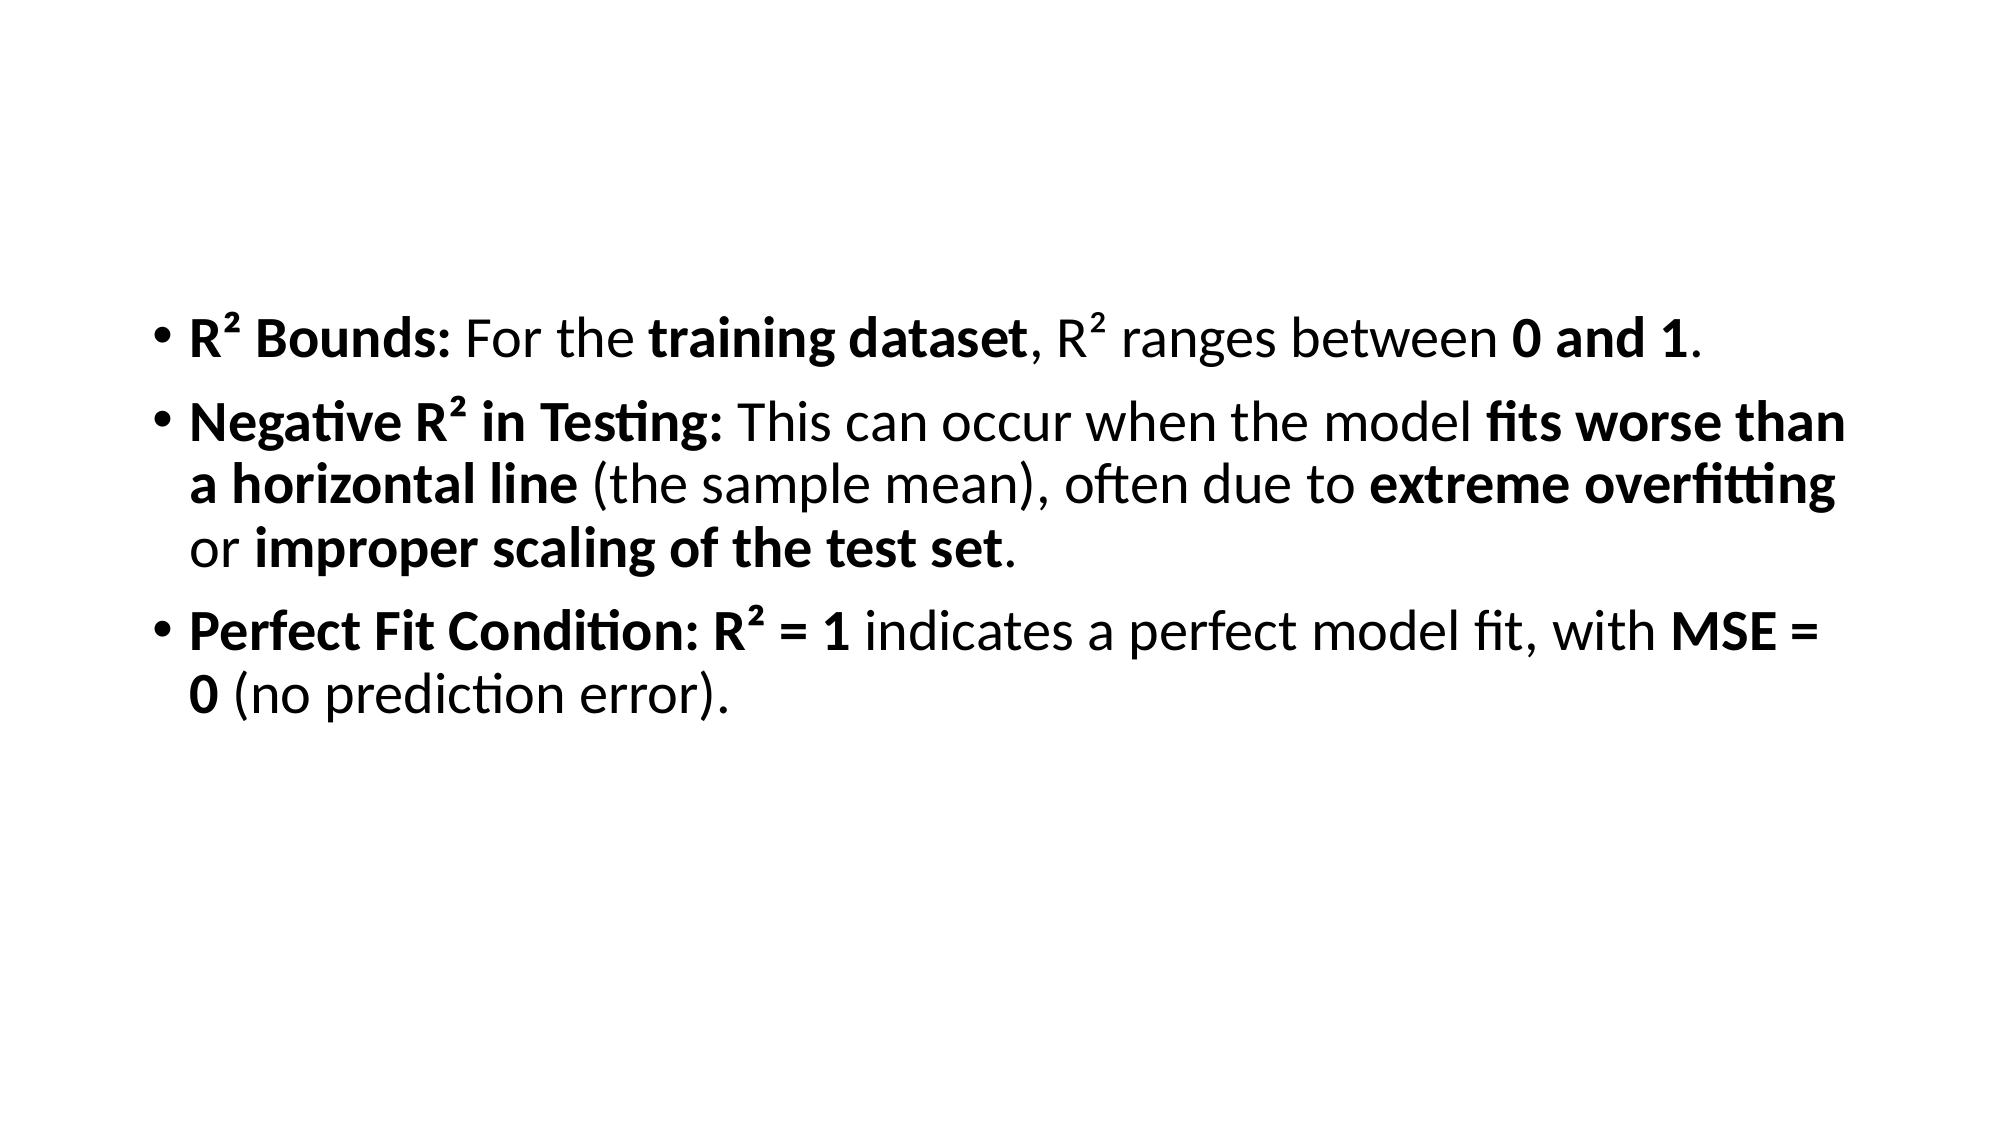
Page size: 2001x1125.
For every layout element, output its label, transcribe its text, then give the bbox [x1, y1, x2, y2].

list R² Bounds: For the training dataset, R² ranges between 0 and 1. Negative R² in Testing: This can occur when the model fits worse than a horizontal line (the sample mean), often due to extreme overfitting or improper scaling of the test set. Perfect Fit Condition: R² = 1 indicates a perfect model fit, with MSE = 0 (no prediction error). [137, 299, 1863, 1014]
